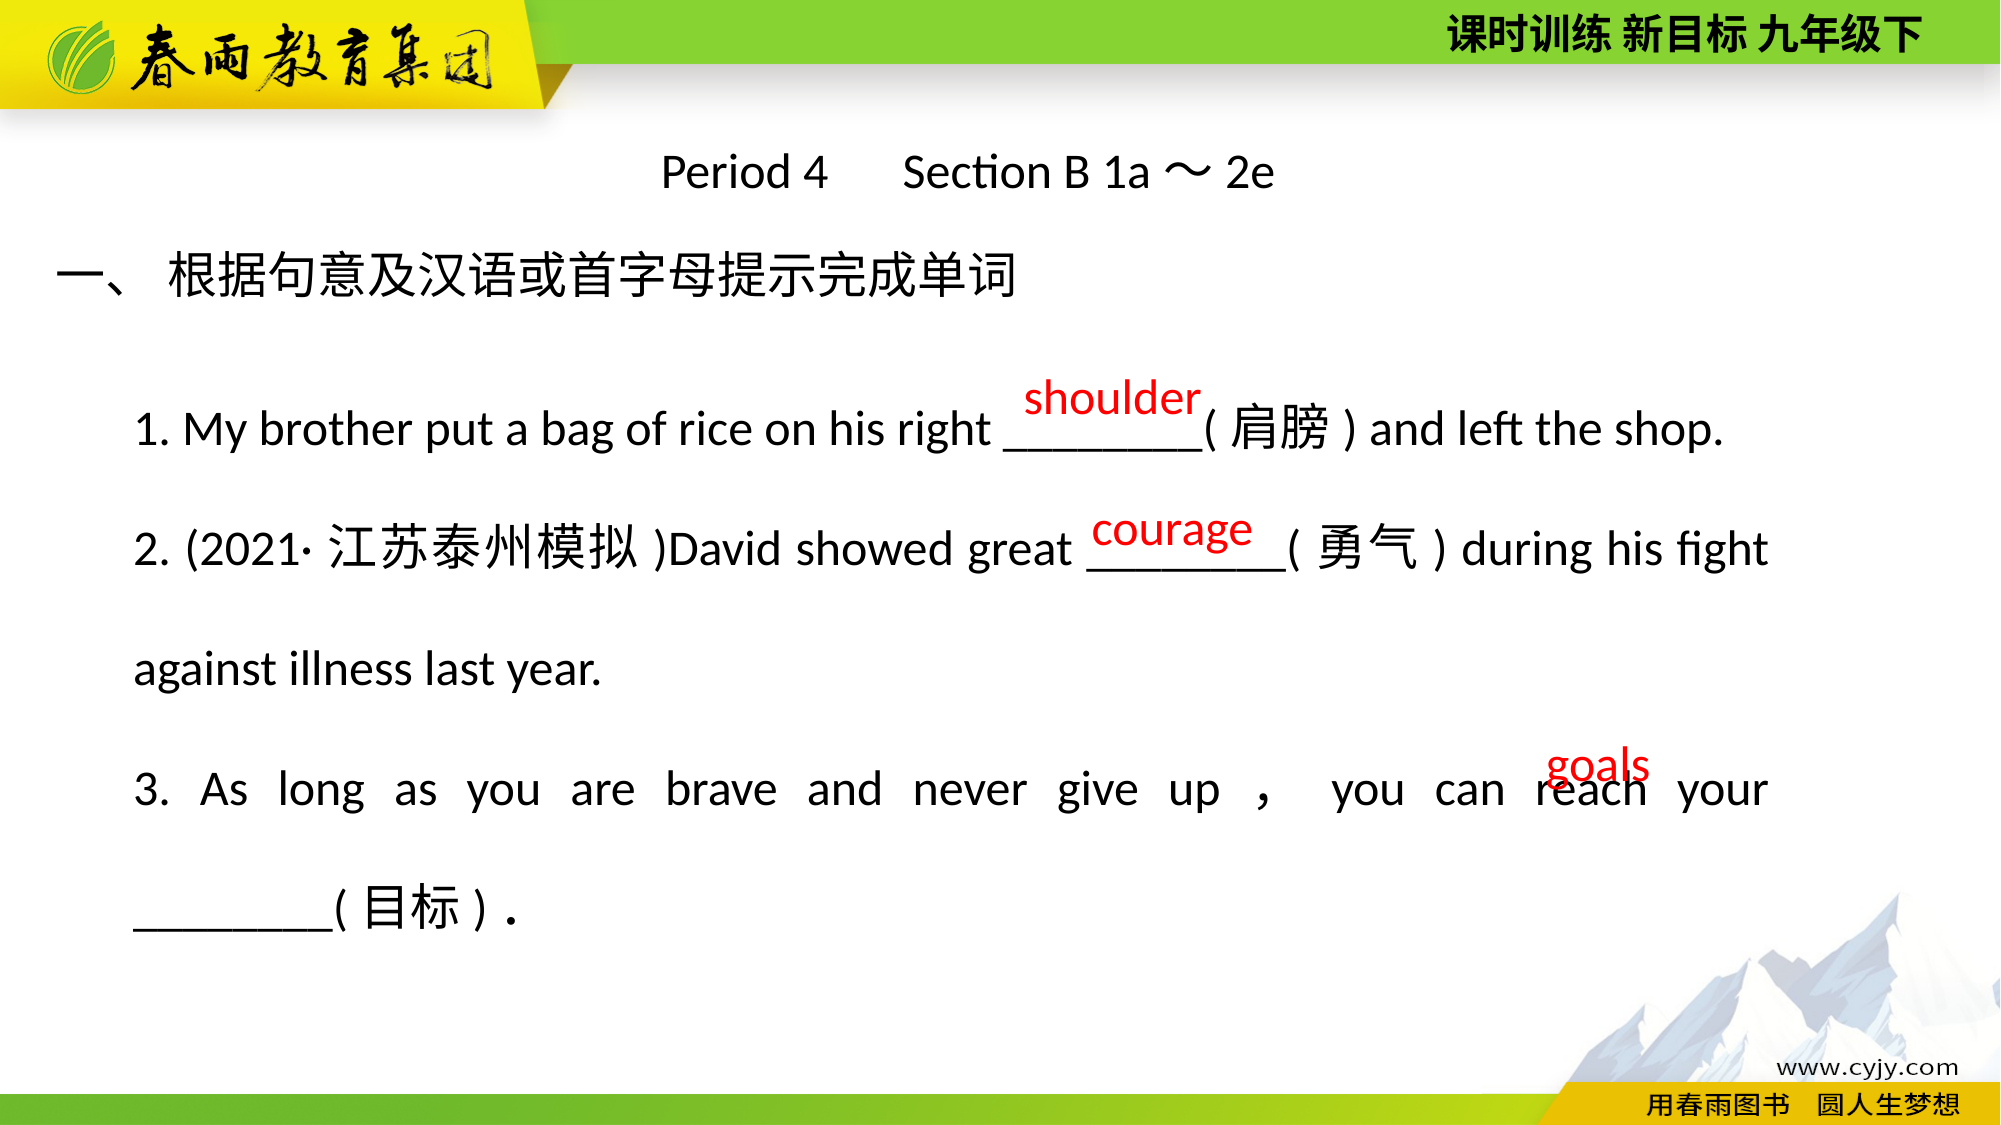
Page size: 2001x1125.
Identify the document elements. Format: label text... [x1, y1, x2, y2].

text_box courage [1076, 488, 1269, 563]
text_box shoulder [1008, 357, 1218, 433]
text_box 1. My brother put a bag of rice on his right ________(肩膀) and left the shop. 2. (2021·江苏泰州模拟)David showed great ________(勇气) during his fight against illness last year. 3. As long as you are brave and never give up，you can reach your ________(目标)． [118, 327, 1784, 943]
text_box goals [1531, 724, 1666, 799]
picture [0, 0, 2001, 1125]
text_box Period 4 Section B 1a～2e [646, 70, 1291, 206]
text_box 一、 根据句意及汉语或首字母提示完成单词 [41, 176, 1188, 311]
